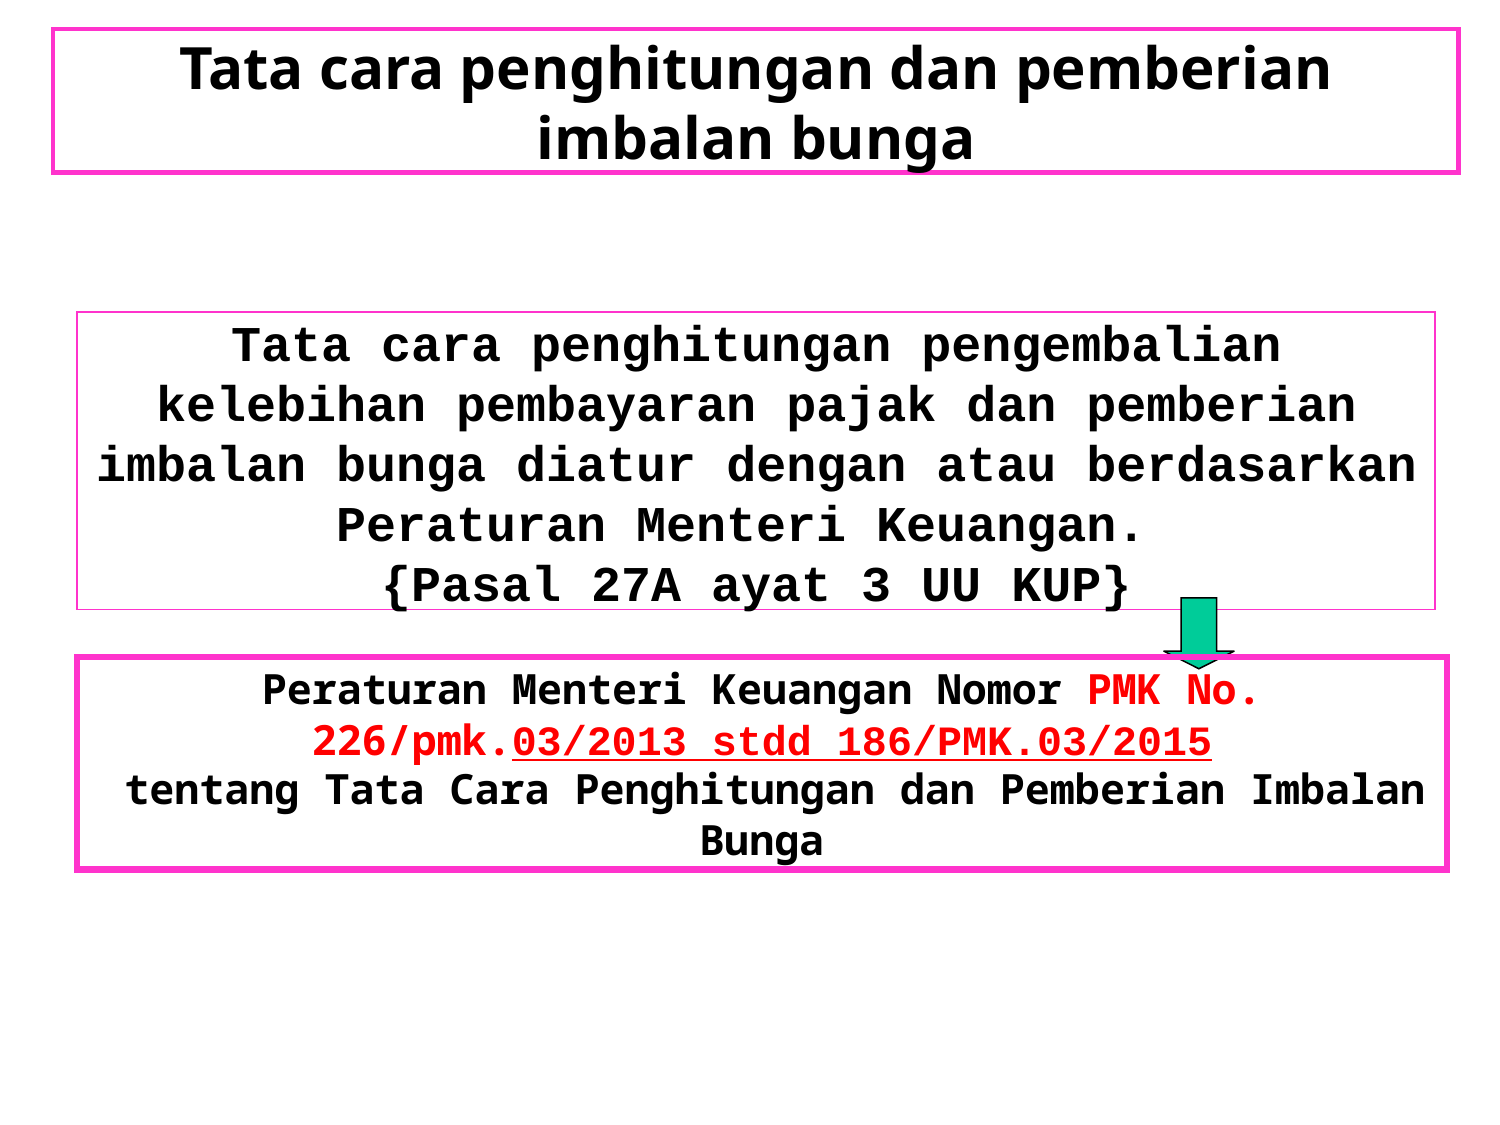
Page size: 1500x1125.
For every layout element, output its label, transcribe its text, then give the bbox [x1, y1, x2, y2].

title Tata cara penghitungan pengembalian kelebihan pembayaran pajak dan pemberian imbalan bunga diatur dengan atau berdasarkan Peraturan Menteri Keuangan. {Pasal 27A ayat 3 UU KUP} [76, 311, 1436, 610]
text_box [1163, 597, 1235, 656]
text_box Peraturan Menteri Keuangan Nomor PMK No. 226/pmk.03/2013 stdd 186/PMK.03/2015 tentang Tata Cara Penghitungan dan Pemberian Imbalan Bunga [76, 656, 1447, 870]
text_box Tata cara penghitungan dan pemberian imbalan bunga [53, 29, 1459, 173]
